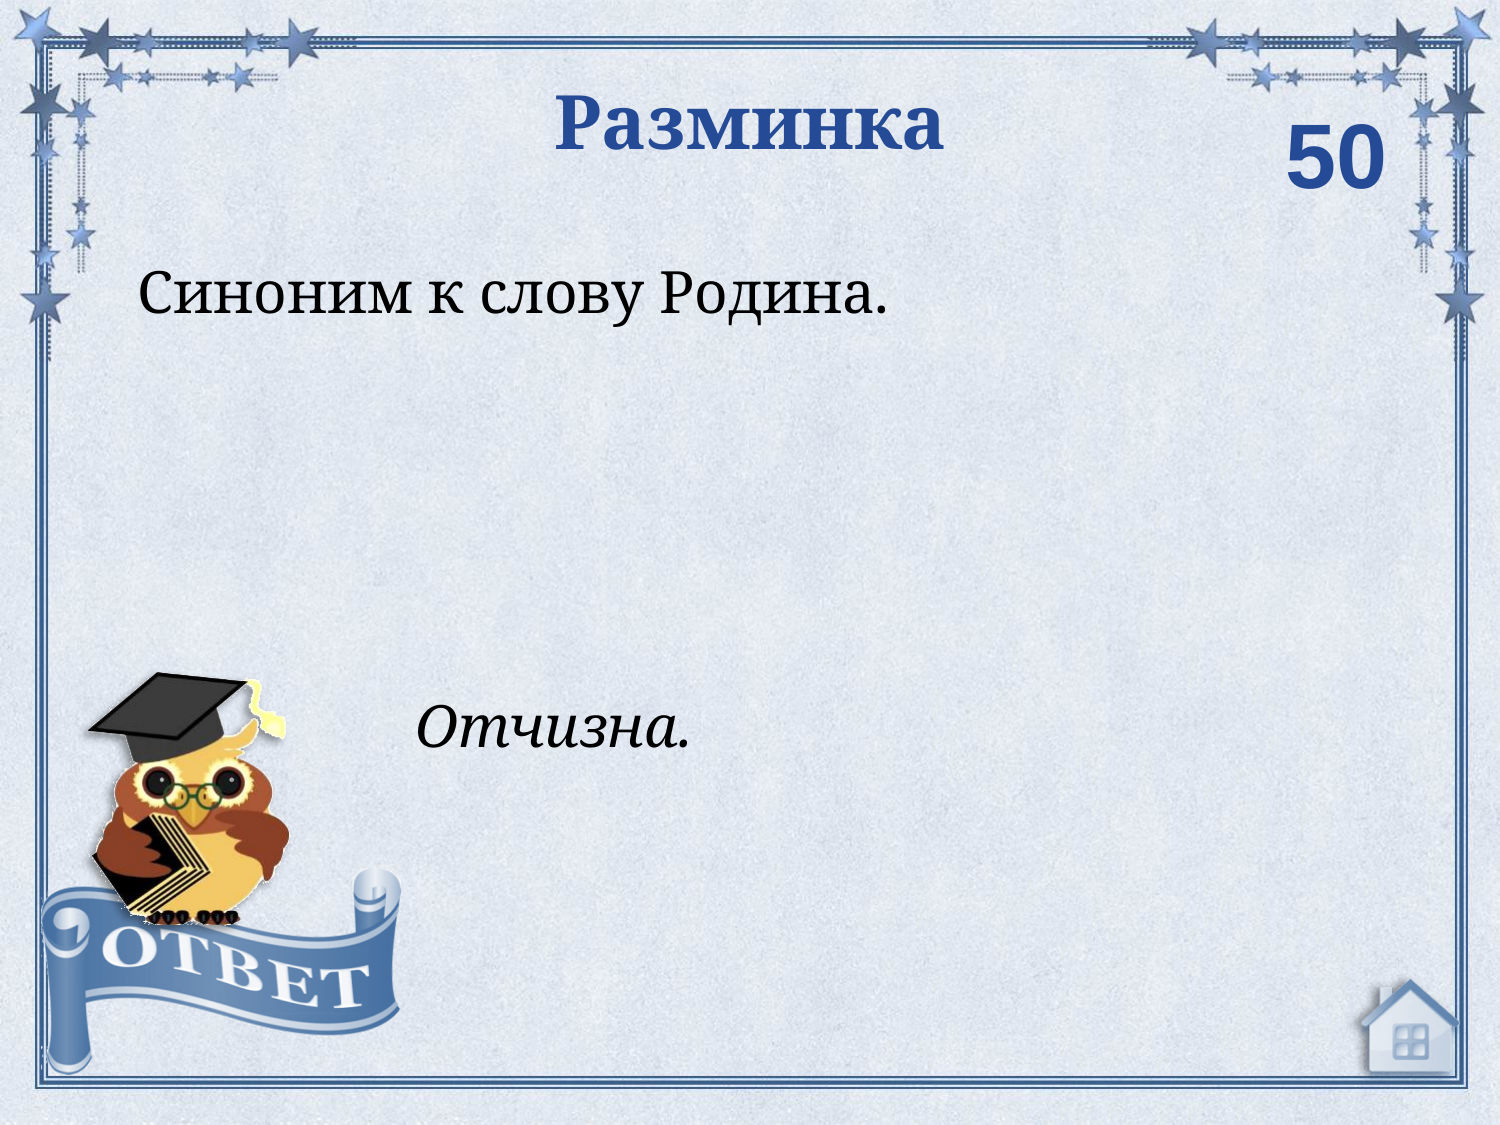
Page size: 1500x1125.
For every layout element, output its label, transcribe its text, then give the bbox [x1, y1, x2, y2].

text_box 50 [1266, 89, 1407, 215]
text_box Отчизна. [400, 681, 1435, 766]
picture [0, 0, 1500, 1125]
text_box Разминка [301, 66, 1200, 172]
text_box Синоним к слову Родина. [123, 247, 1378, 333]
